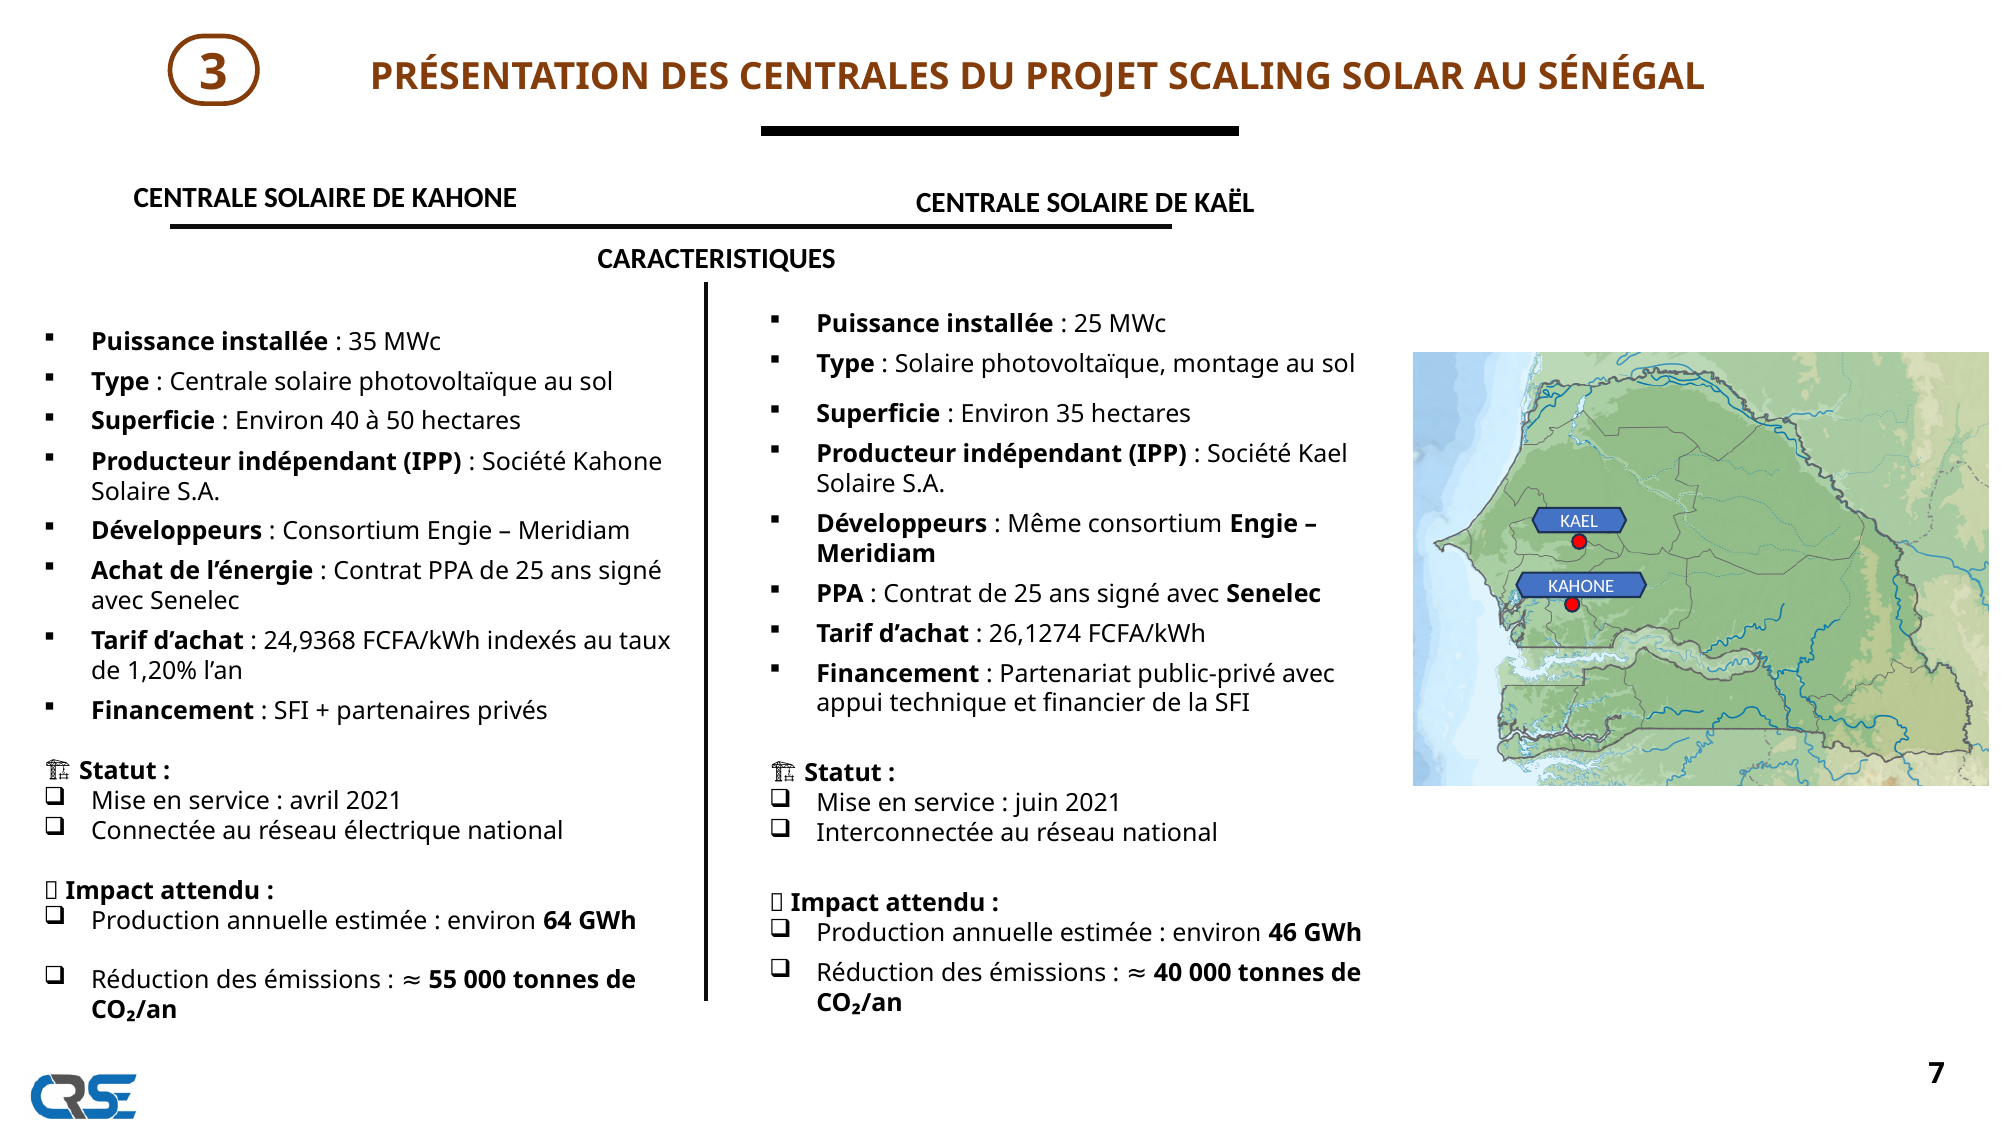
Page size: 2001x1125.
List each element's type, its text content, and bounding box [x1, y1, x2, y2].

picture [1413, 352, 1989, 786]
text_box CENTRALE SOLAIRE DE KAHONE [118, 171, 1160, 221]
picture [26, 1071, 140, 1119]
text_box CARACTERISTIQUES [582, 232, 940, 282]
text_box Puissance installée : 35 MWc Type : Centrale solaire photovoltaïque au sol Superficie : Environ 40 à 50 hectares Producteur indépendant (IPP) : Société Kahone Solaire S.A. Développeurs : Consortium Engie – Meridiam Achat de l’énergie : Contrat PPA de 25 ans signé avec Senelec Tarif d’achat : 24,9368 FCFA/kWh indexés au taux de 1,20% l’an Financement : SFI + partenaires privés 🏗️ Statut : Mise en service : avril 2021 Connectée au réseau électrique national 🔋 Impact attendu : Production annuelle estimée : environ 64 GWh Réduction des émissions : ≈ 55 000 tonnes de CO₂/an [29, 287, 704, 1032]
text_box 3 [169, 35, 258, 104]
text_box 7 [1913, 1046, 1960, 1097]
text_box CENTRALE SOLAIRE DE KAËL [901, 175, 1296, 226]
text_box Puissance installée : 25 MWc Type : Solaire photovoltaïque, montage au sol Superficie : Environ 35 hectares Producteur indépendant (IPP) : Société Kael Solaire S.A. Développeurs : Même consortium Engie – Meridiam PPA : Contrat de 25 ans signé avec Senelec Tarif d’achat : 26,1274 FCFA/kWh Financement : Partenariat public-privé avec appui technique et financier de la SFI 🏗️ Statut : Mise en service : juin 2021 Interconnectée au réseau national 🔋 Impact attendu : Production annuelle estimée : environ 46 GWh Réduction des émissions : ≈ 40 000 tonnes de CO₂/an [754, 270, 1404, 1024]
text_box PRÉSENTATION DES CENTRALES DU PROJET SCALING SOLAR AU SÉNÉGAL [163, 0, 1914, 186]
